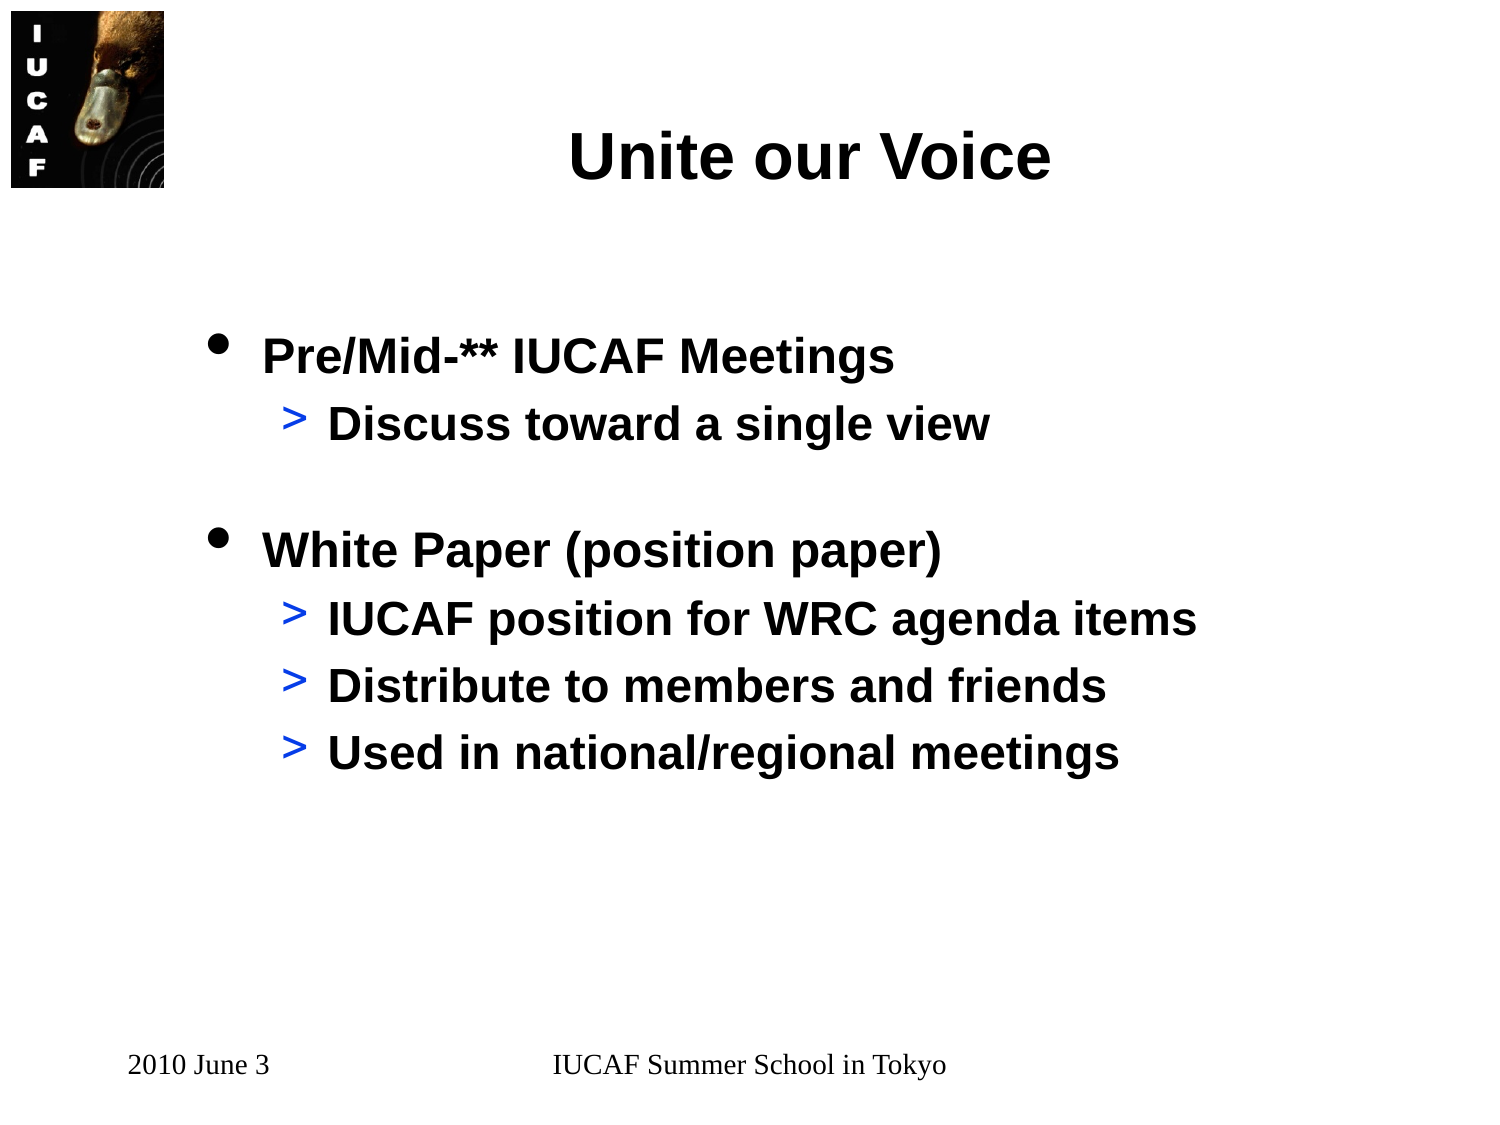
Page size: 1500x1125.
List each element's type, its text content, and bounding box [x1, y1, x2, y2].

title Unite our Voice [174, 59, 1448, 248]
footer IUCAF Summer School in Tokyo [512, 1024, 988, 1101]
picture [11, 11, 164, 188]
list Pre/Mid-** IUCAF Meetings Discuss toward a single view White Paper (position paper) IUCAF position for WRC agenda items Distribute to members and friends Used in national/regional meetings [190, 315, 1435, 991]
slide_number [112, 1024, 426, 1101]
